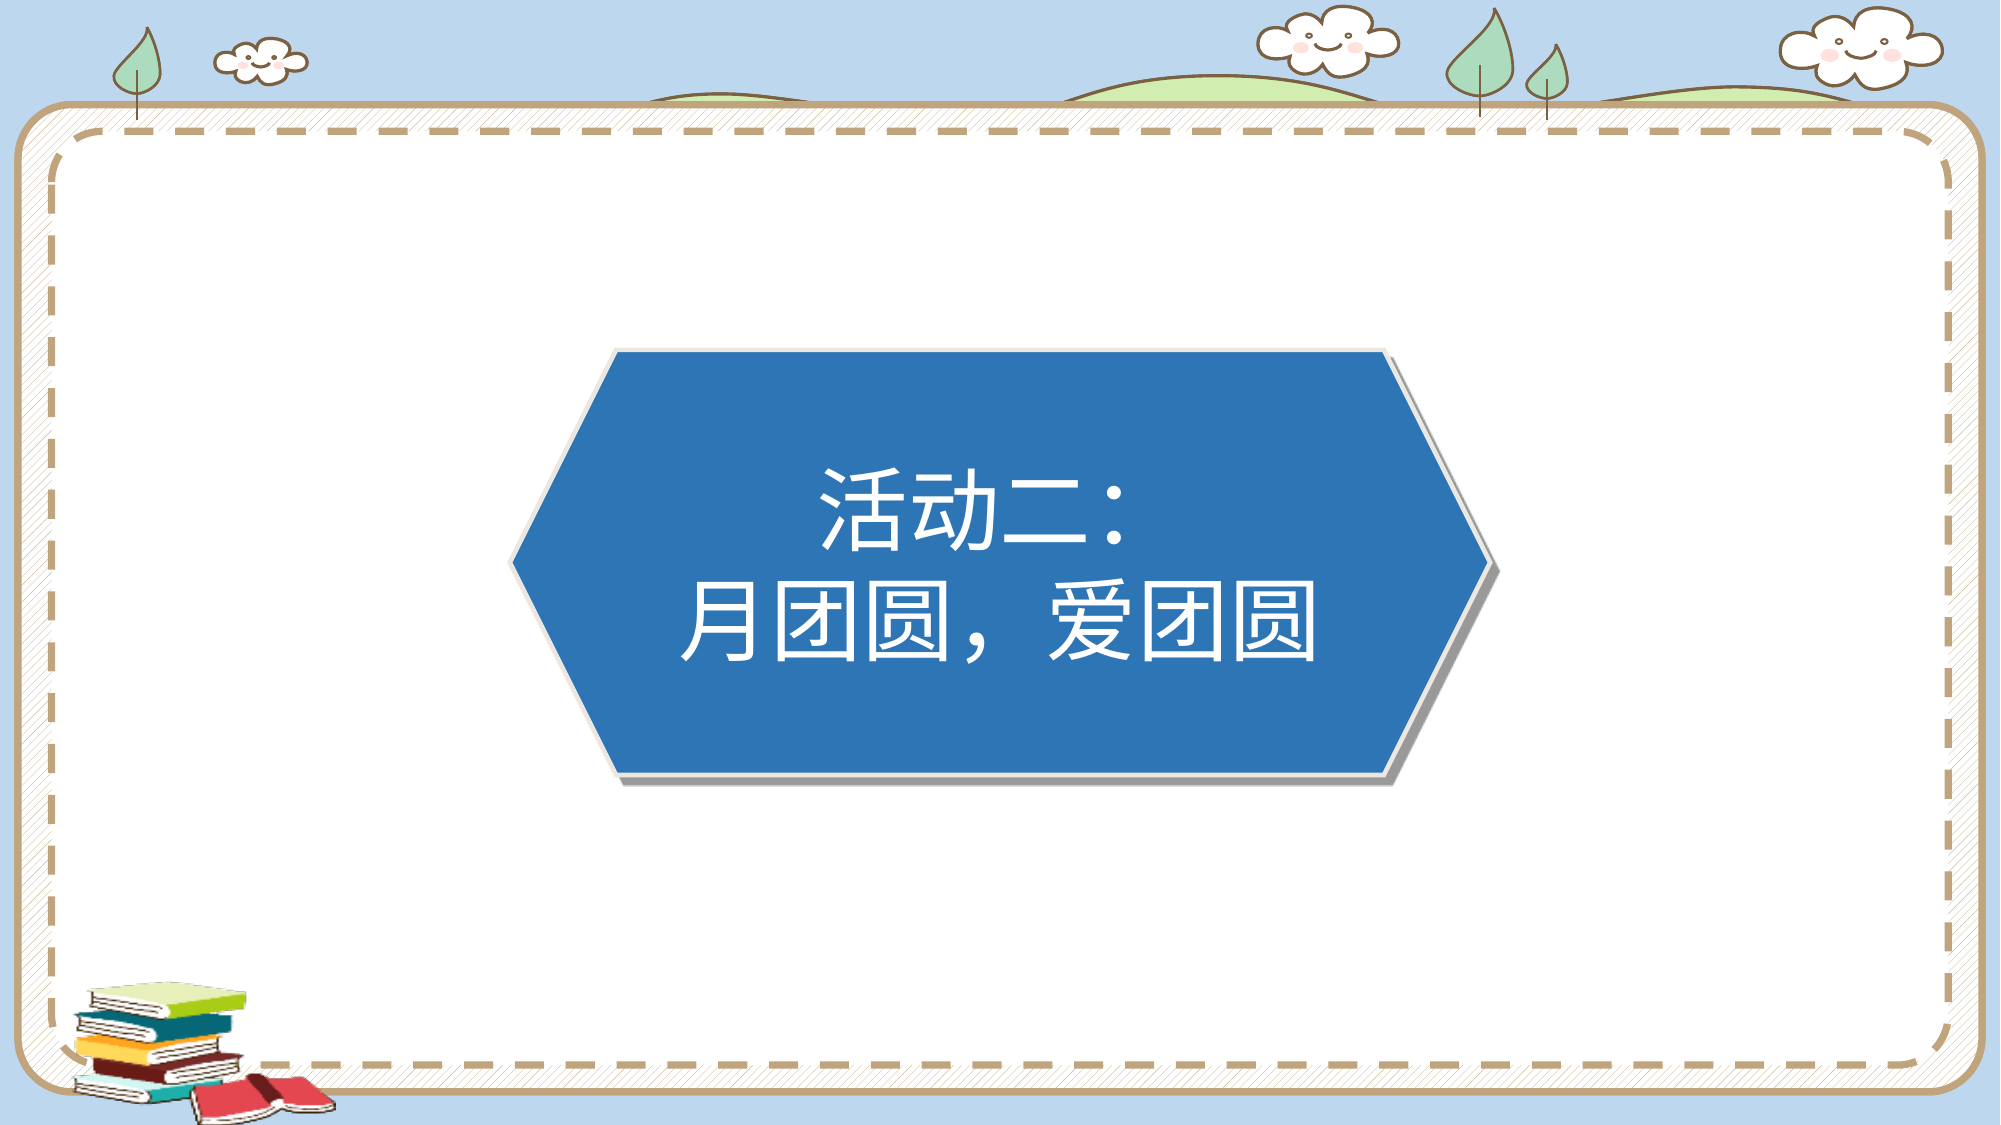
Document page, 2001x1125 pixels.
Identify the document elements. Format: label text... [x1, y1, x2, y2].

text_box 活动二： 月团圆，爱团圆 [508, 348, 1492, 777]
picture [71, 981, 336, 1125]
